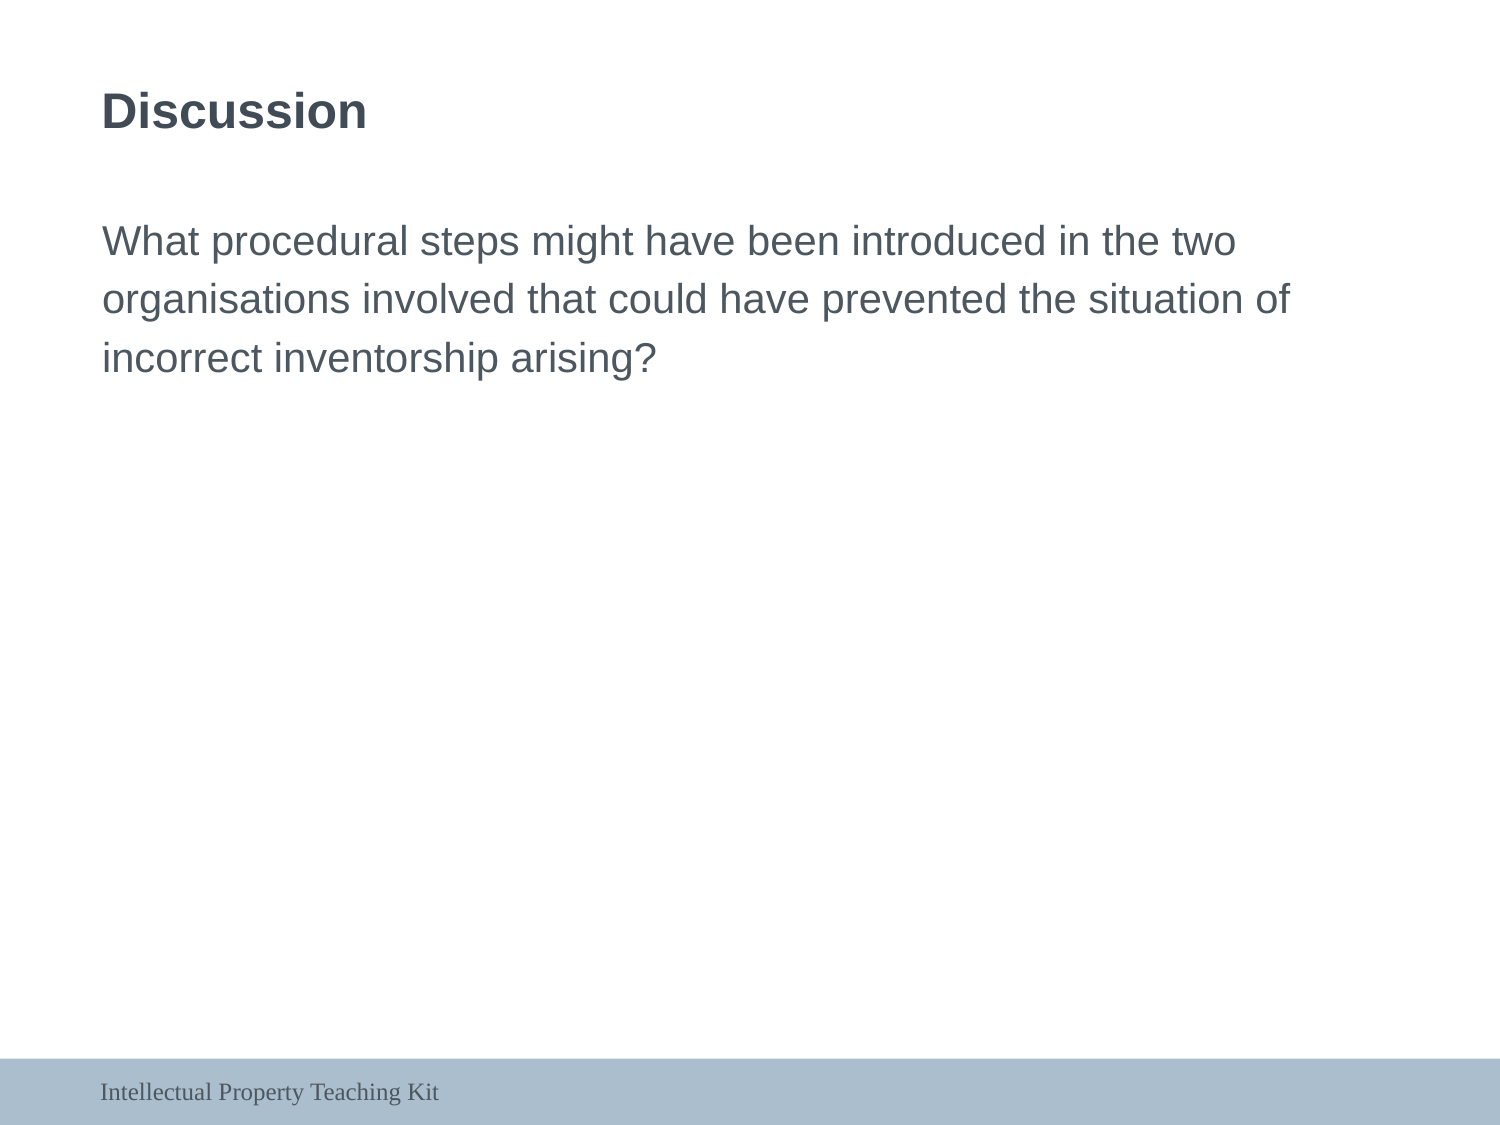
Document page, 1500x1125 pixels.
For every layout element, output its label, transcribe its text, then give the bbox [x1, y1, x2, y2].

footer Intellectual Property Teaching Kit [100, 1074, 988, 1125]
list What procedural steps might have been introduced in the two organisations involved that could have prevented the situation of incorrect inventorship arising? [101, 205, 1402, 939]
title Discussion [101, 78, 1402, 205]
